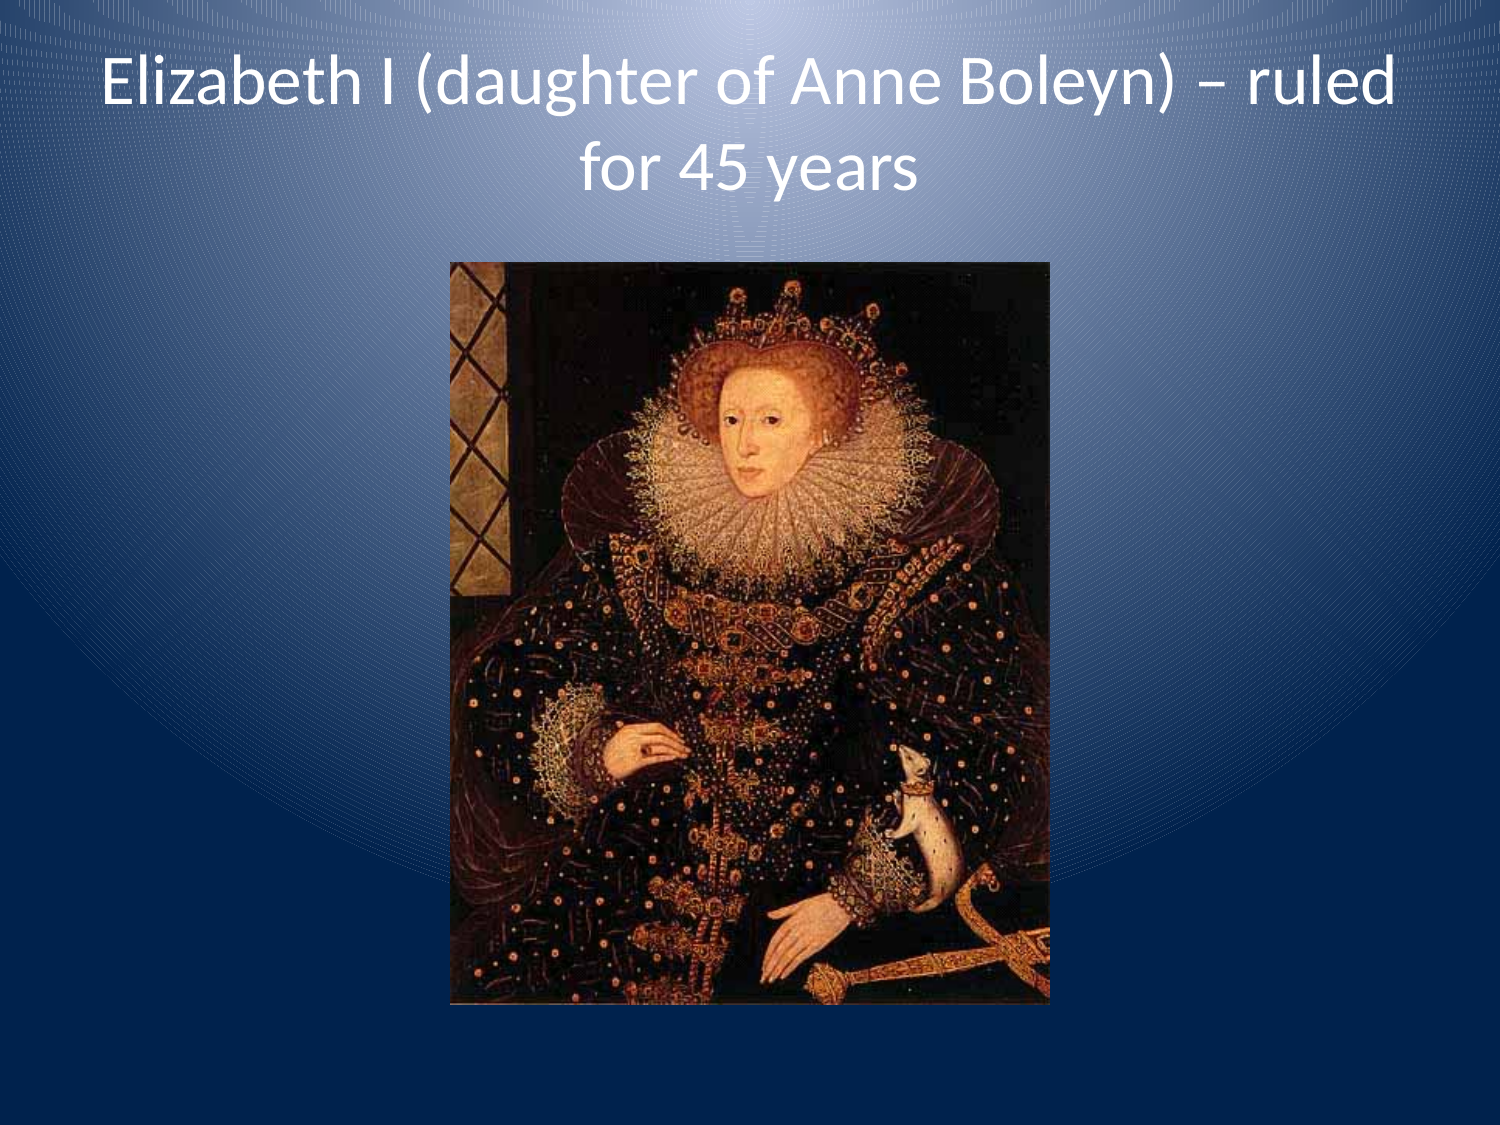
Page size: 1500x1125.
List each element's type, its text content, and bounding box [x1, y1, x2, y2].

title Elizabeth I (daughter of Anne Boleyn) – ruled for 45 years [75, 24, 1425, 213]
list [450, 262, 1050, 1006]
